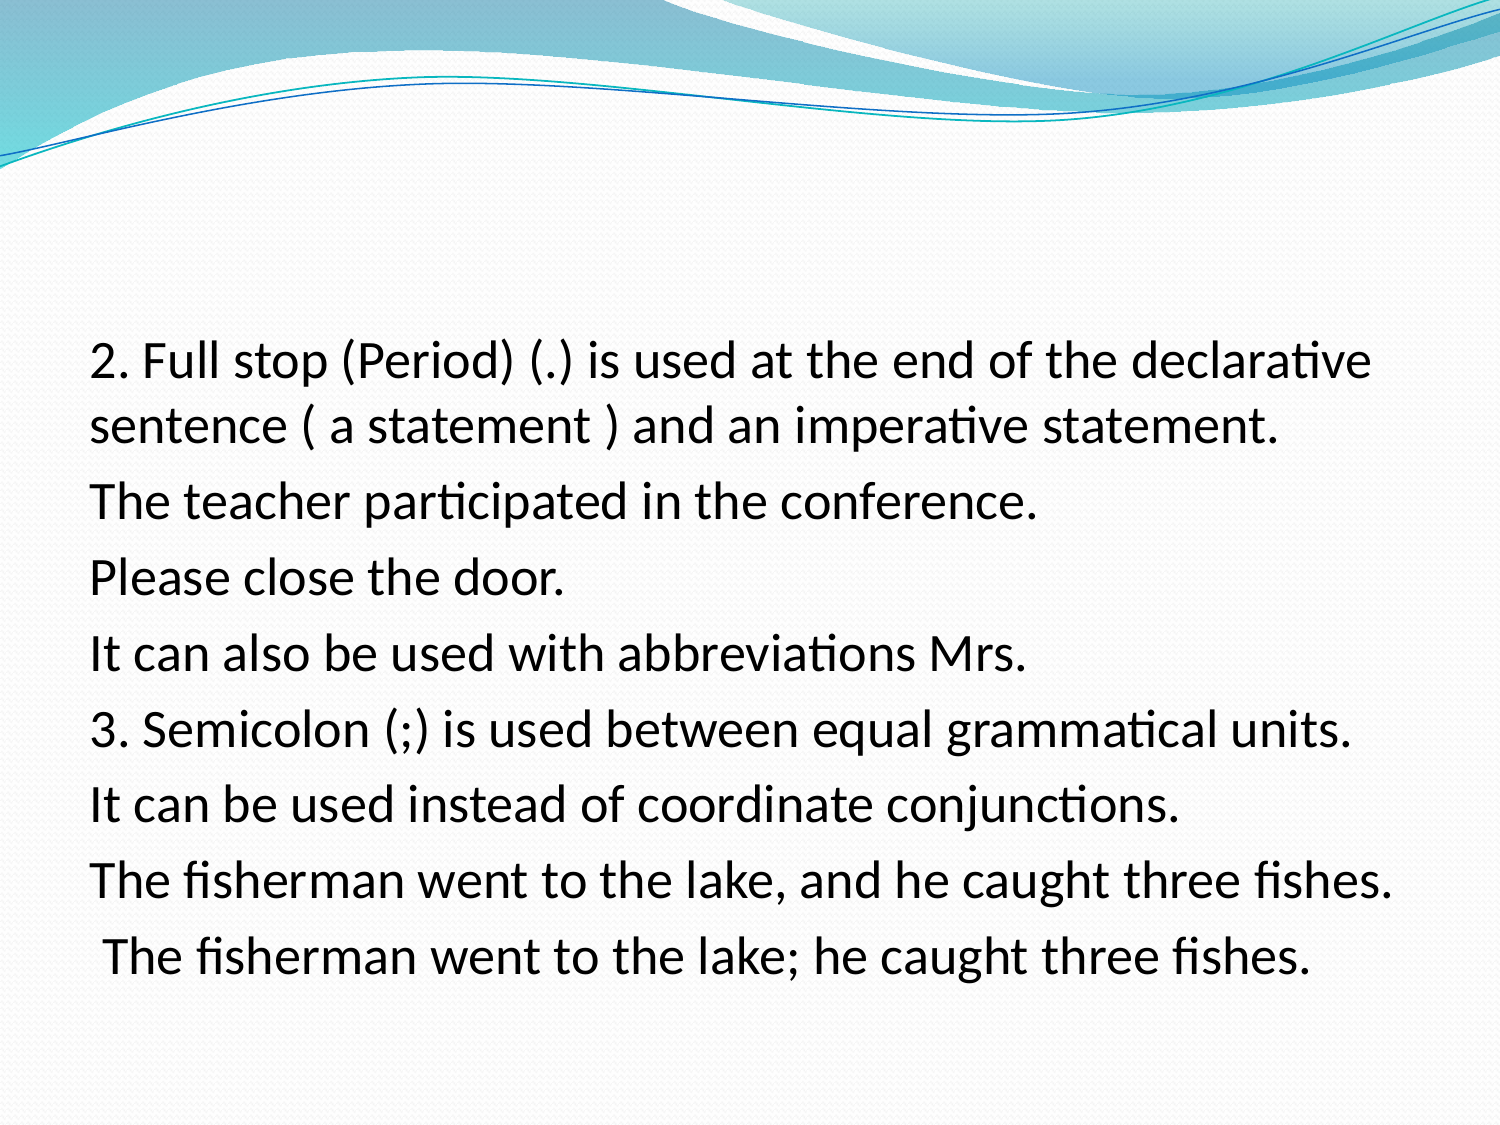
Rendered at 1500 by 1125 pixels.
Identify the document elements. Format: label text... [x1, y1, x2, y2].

list 2. Full stop (Period) (.) is used at the end of the declarative sentence ( a statement ) and an imperative statement. The teacher participated in the conference. Please close the door. It can also be used with abbreviations Mrs. 3. Semicolon (;) is used between equal grammatical units. It can be used instead of coordinate conjunctions. The fisherman went to the lake, and he caught three fishes. The fisherman went to the lake; he caught three fishes. [75, 317, 1425, 1038]
